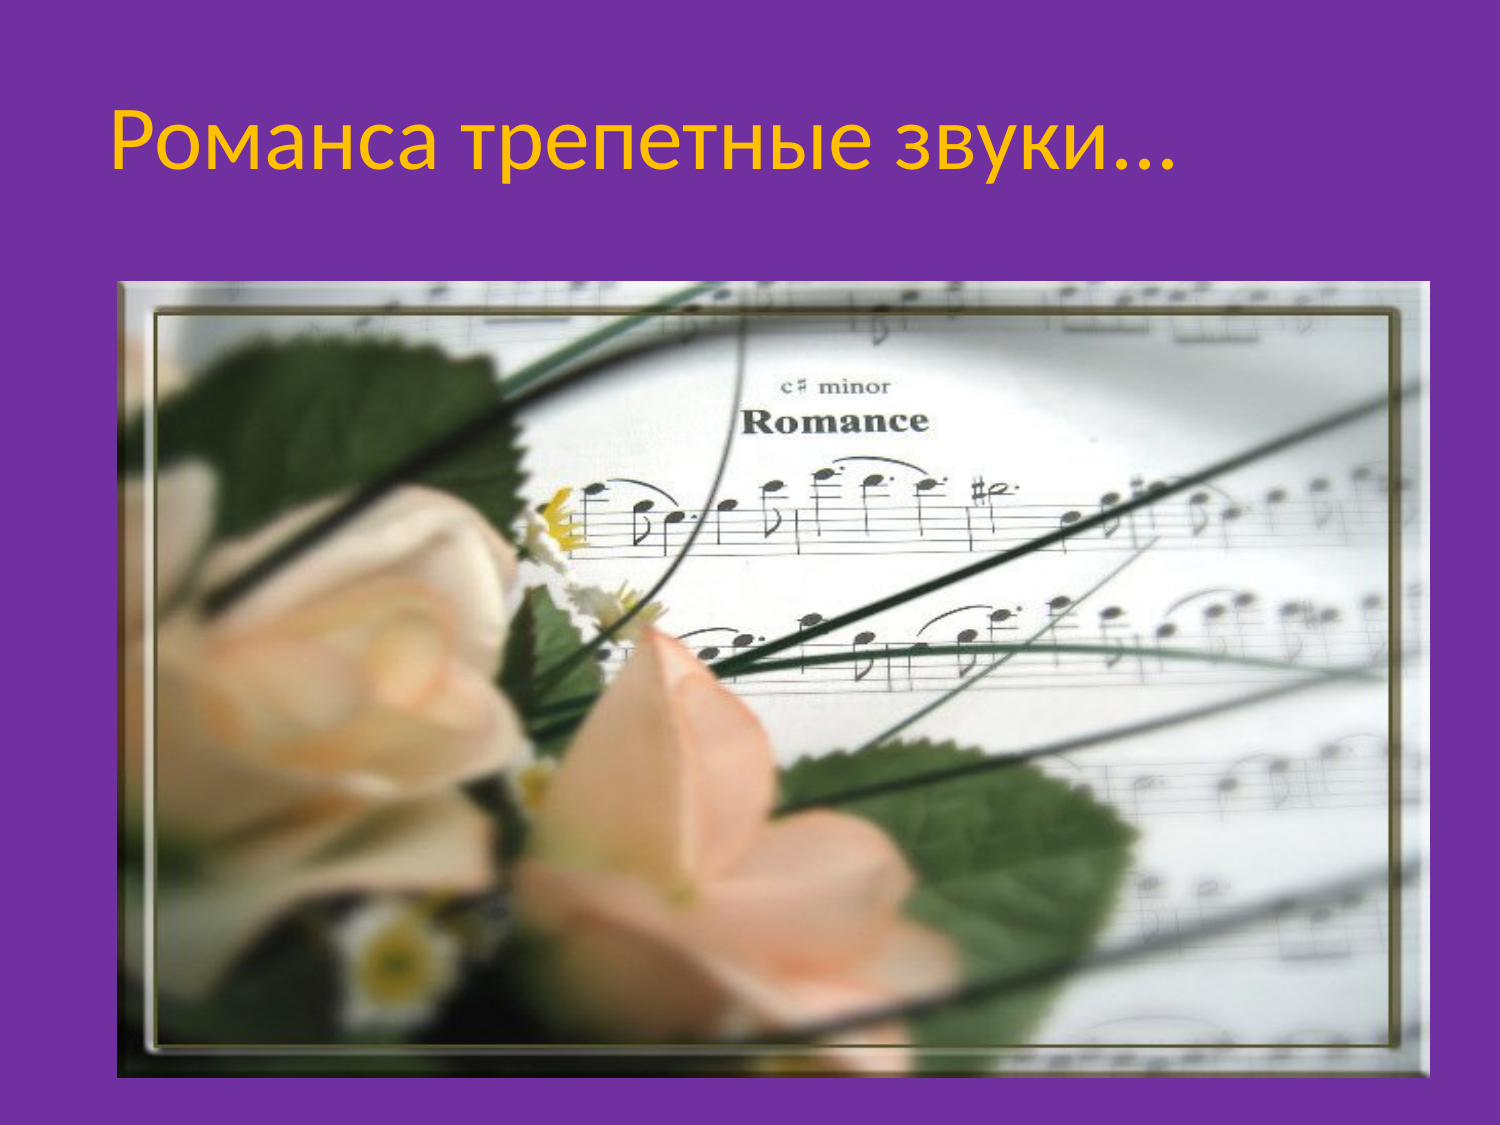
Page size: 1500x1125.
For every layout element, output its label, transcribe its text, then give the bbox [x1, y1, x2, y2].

text_box Романса трепетные звуки... [93, 70, 1313, 195]
picture [116, 280, 1430, 1079]
